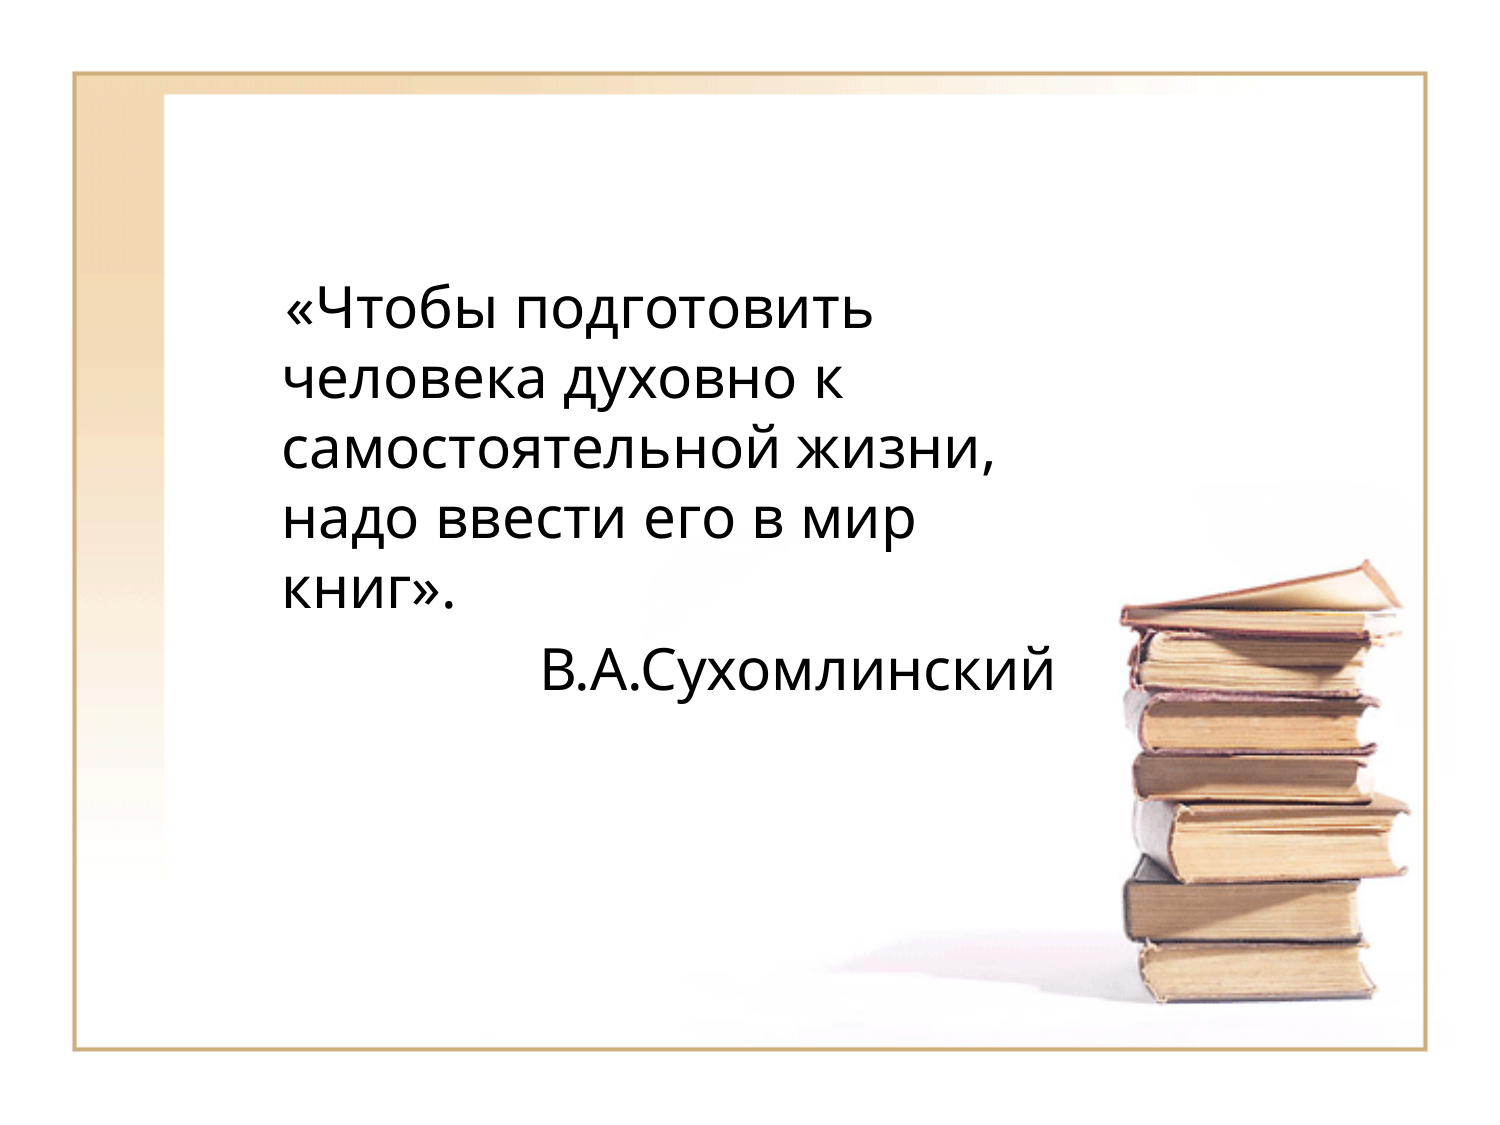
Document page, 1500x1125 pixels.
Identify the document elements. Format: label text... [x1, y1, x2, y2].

picture [0, 0, 1500, 1125]
list «Чтобы подготовить человека духовно к самостоятельной жизни, надо ввести его в мир книг». В.А.Сухомлинский [209, 262, 1073, 1006]
